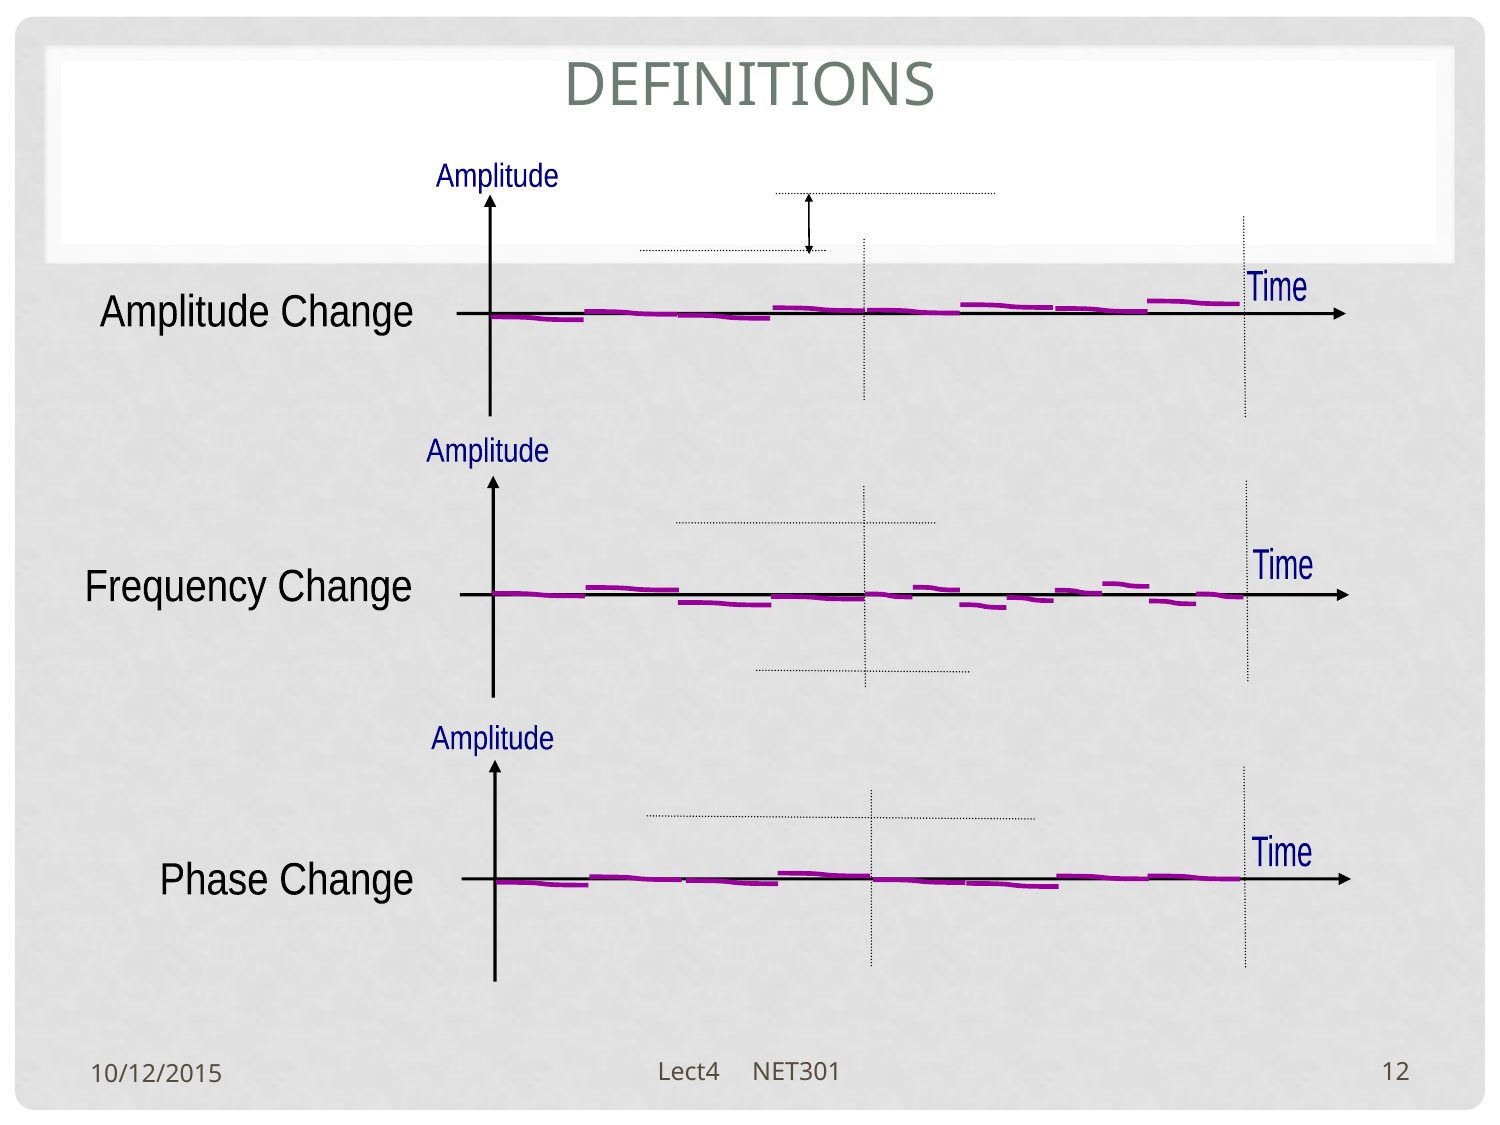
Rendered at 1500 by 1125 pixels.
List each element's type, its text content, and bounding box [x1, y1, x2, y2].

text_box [87, 437, 1350, 698]
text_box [99, 162, 1347, 419]
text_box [162, 724, 1352, 982]
footer Lect4 NET301 [512, 1042, 988, 1103]
title Definitions [174, 37, 1325, 125]
slide_number 12 [1074, 1042, 1425, 1103]
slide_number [75, 1042, 425, 1103]
